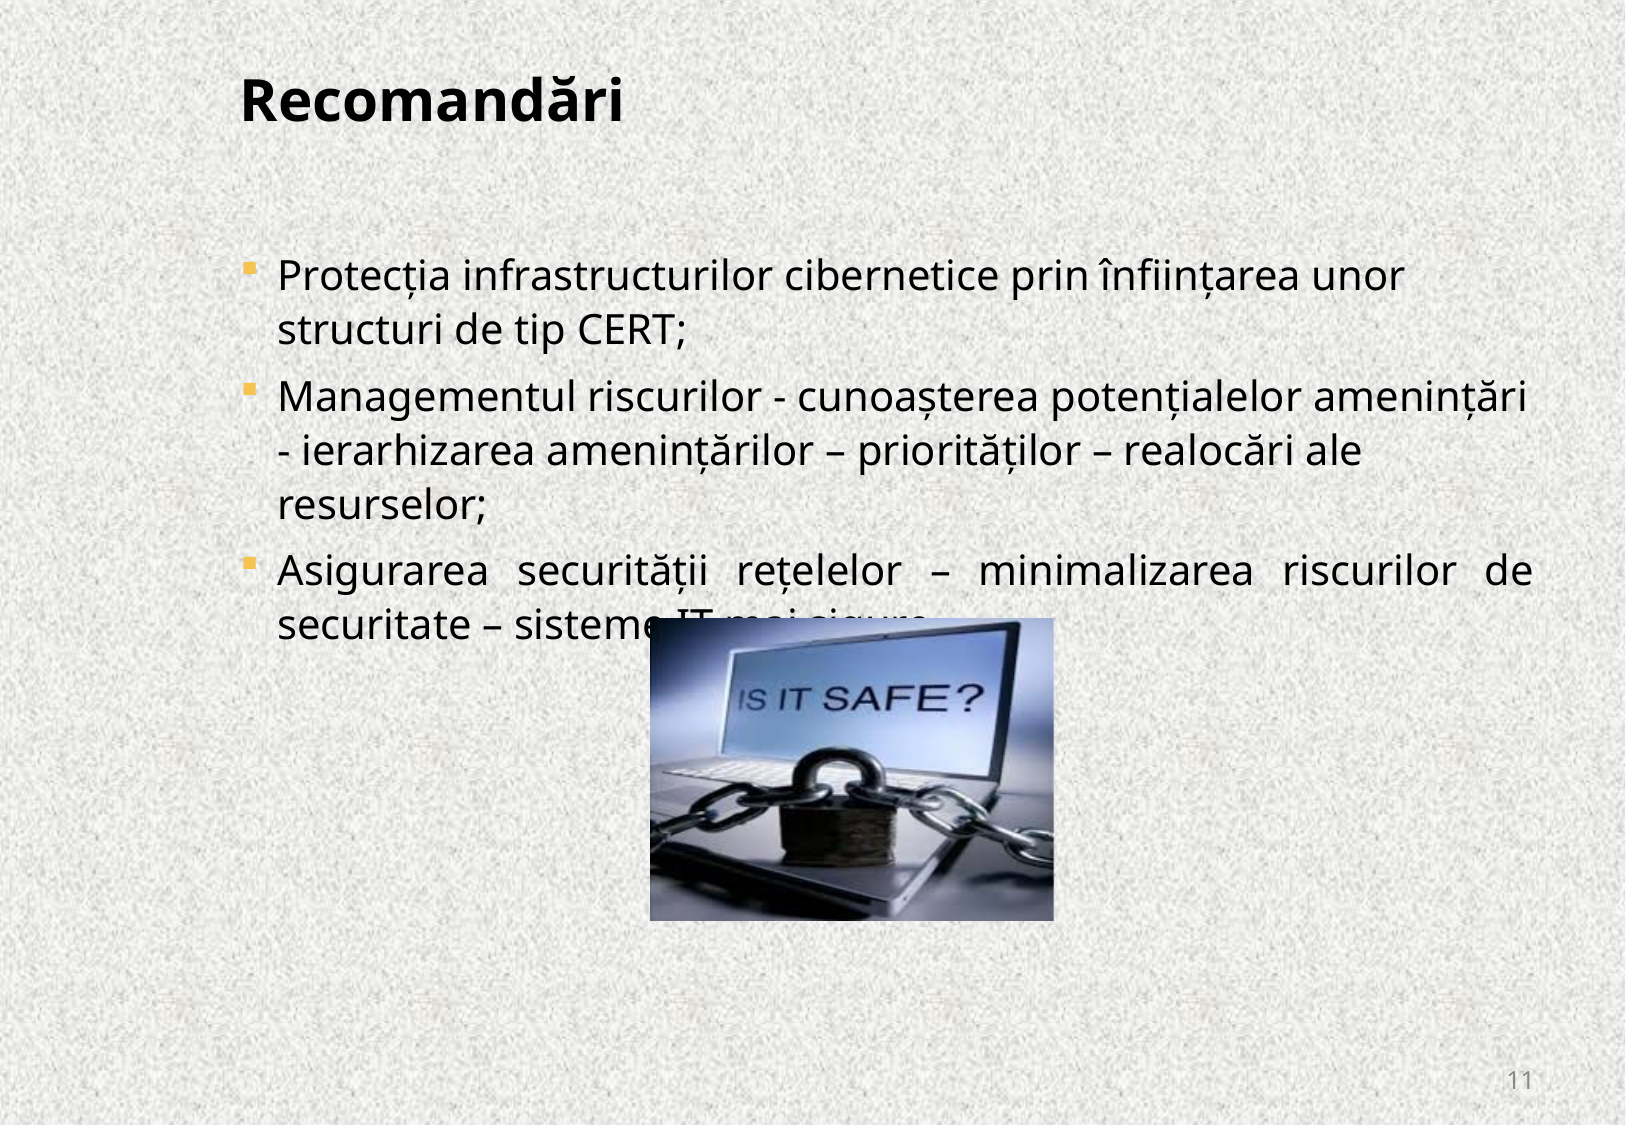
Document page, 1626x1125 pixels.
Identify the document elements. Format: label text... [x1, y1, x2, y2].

picture [0, 0, 1626, 1125]
slide_number 11 [1475, 1051, 1550, 1112]
text_box [650, 618, 1055, 921]
list Protecția infrastructurilor cibernetice prin înființarea unor structuri de tip CERT; Managementul riscurilor - cunoașterea potențialelor amenințări - ierarhizarea amenințărilor – priorităților – realocări ale resurselor; Asigurarea securității rețelelor – minimalizarea riscurilor de securitate – sisteme IT mai sigure. [225, 237, 1550, 1000]
title Recomandări [225, 32, 1552, 165]
